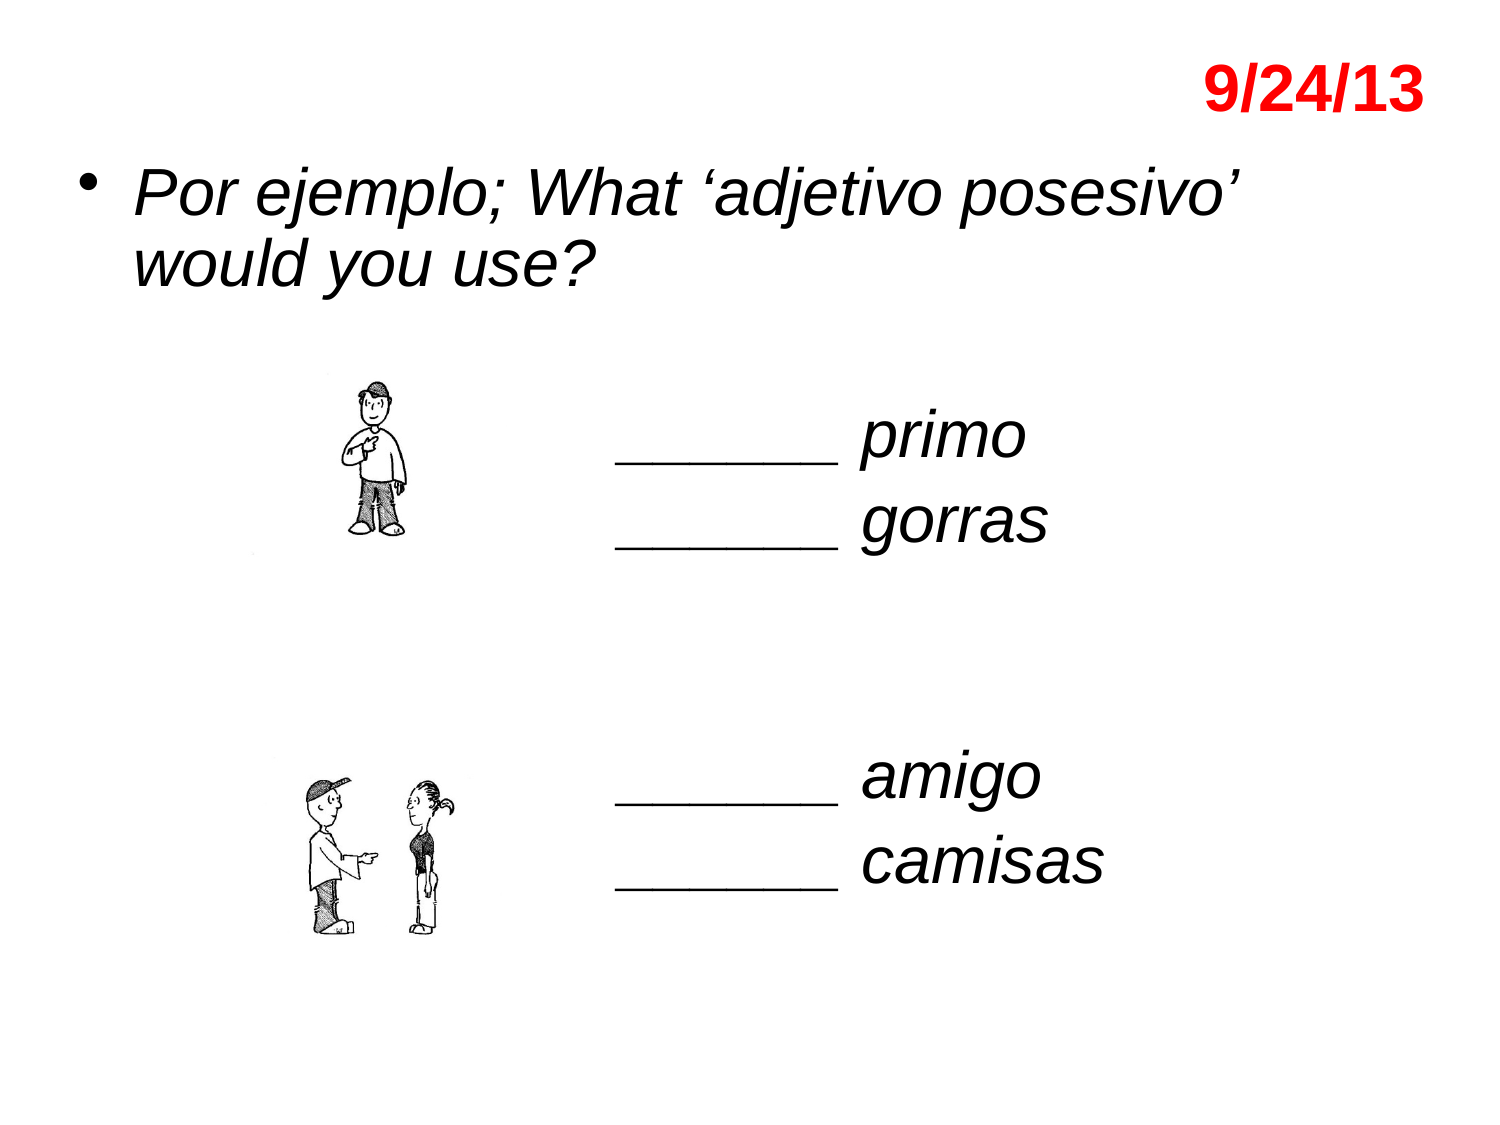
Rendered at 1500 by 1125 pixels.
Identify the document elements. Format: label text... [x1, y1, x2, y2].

picture [237, 337, 513, 563]
text_box 9/24/13 [1188, 37, 1441, 133]
picture [212, 734, 526, 963]
list Por ejemplo; What ‘adjetivo posesivo’ would you use? ______ primo ______ gorras ______ amigo ______ camisas [62, 149, 1425, 950]
